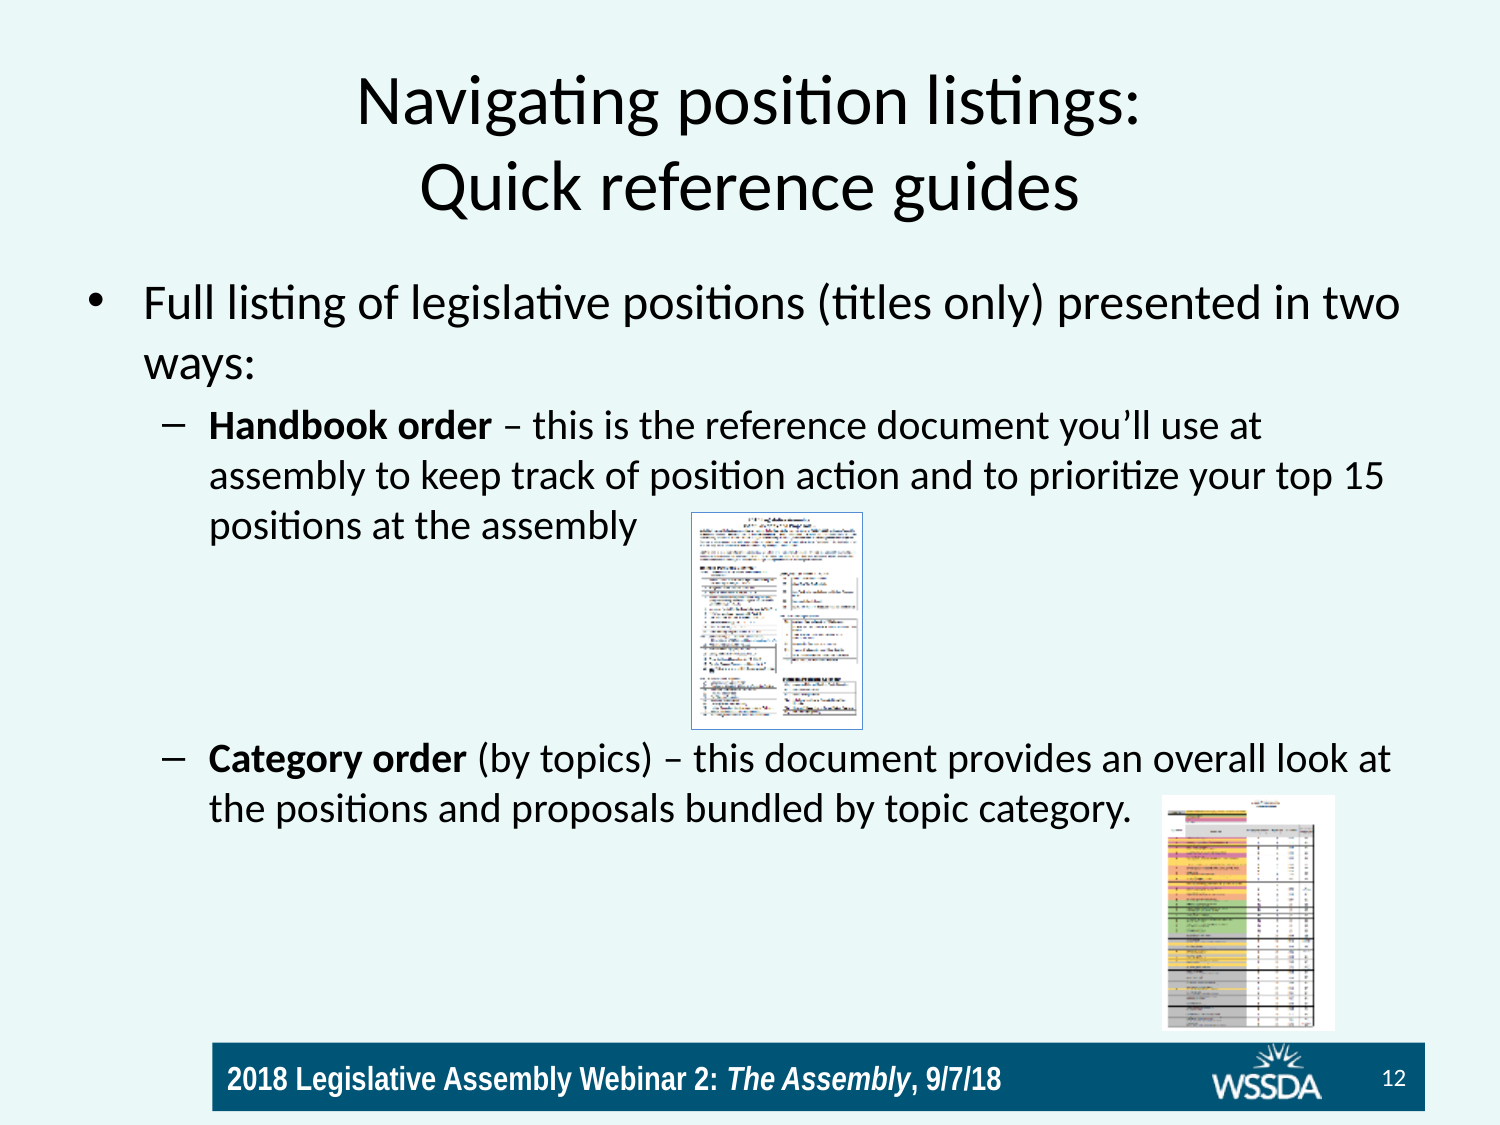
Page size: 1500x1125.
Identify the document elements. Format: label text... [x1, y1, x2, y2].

picture [691, 512, 863, 730]
slide_number 12 [1071, 1046, 1422, 1107]
picture [1162, 795, 1336, 1031]
title Navigating position listings: Quick reference guides [75, 45, 1425, 233]
list Full listing of legislative positions (titles only) presented in two ways: Handbook order – this is the reference document you’ll use at assembly to keep track of position action and to prioritize your top 15 positions at the assembly Category order (by topics) – this document provides an overall look at the positions and proposals bundled by topic category. [72, 261, 1423, 1005]
